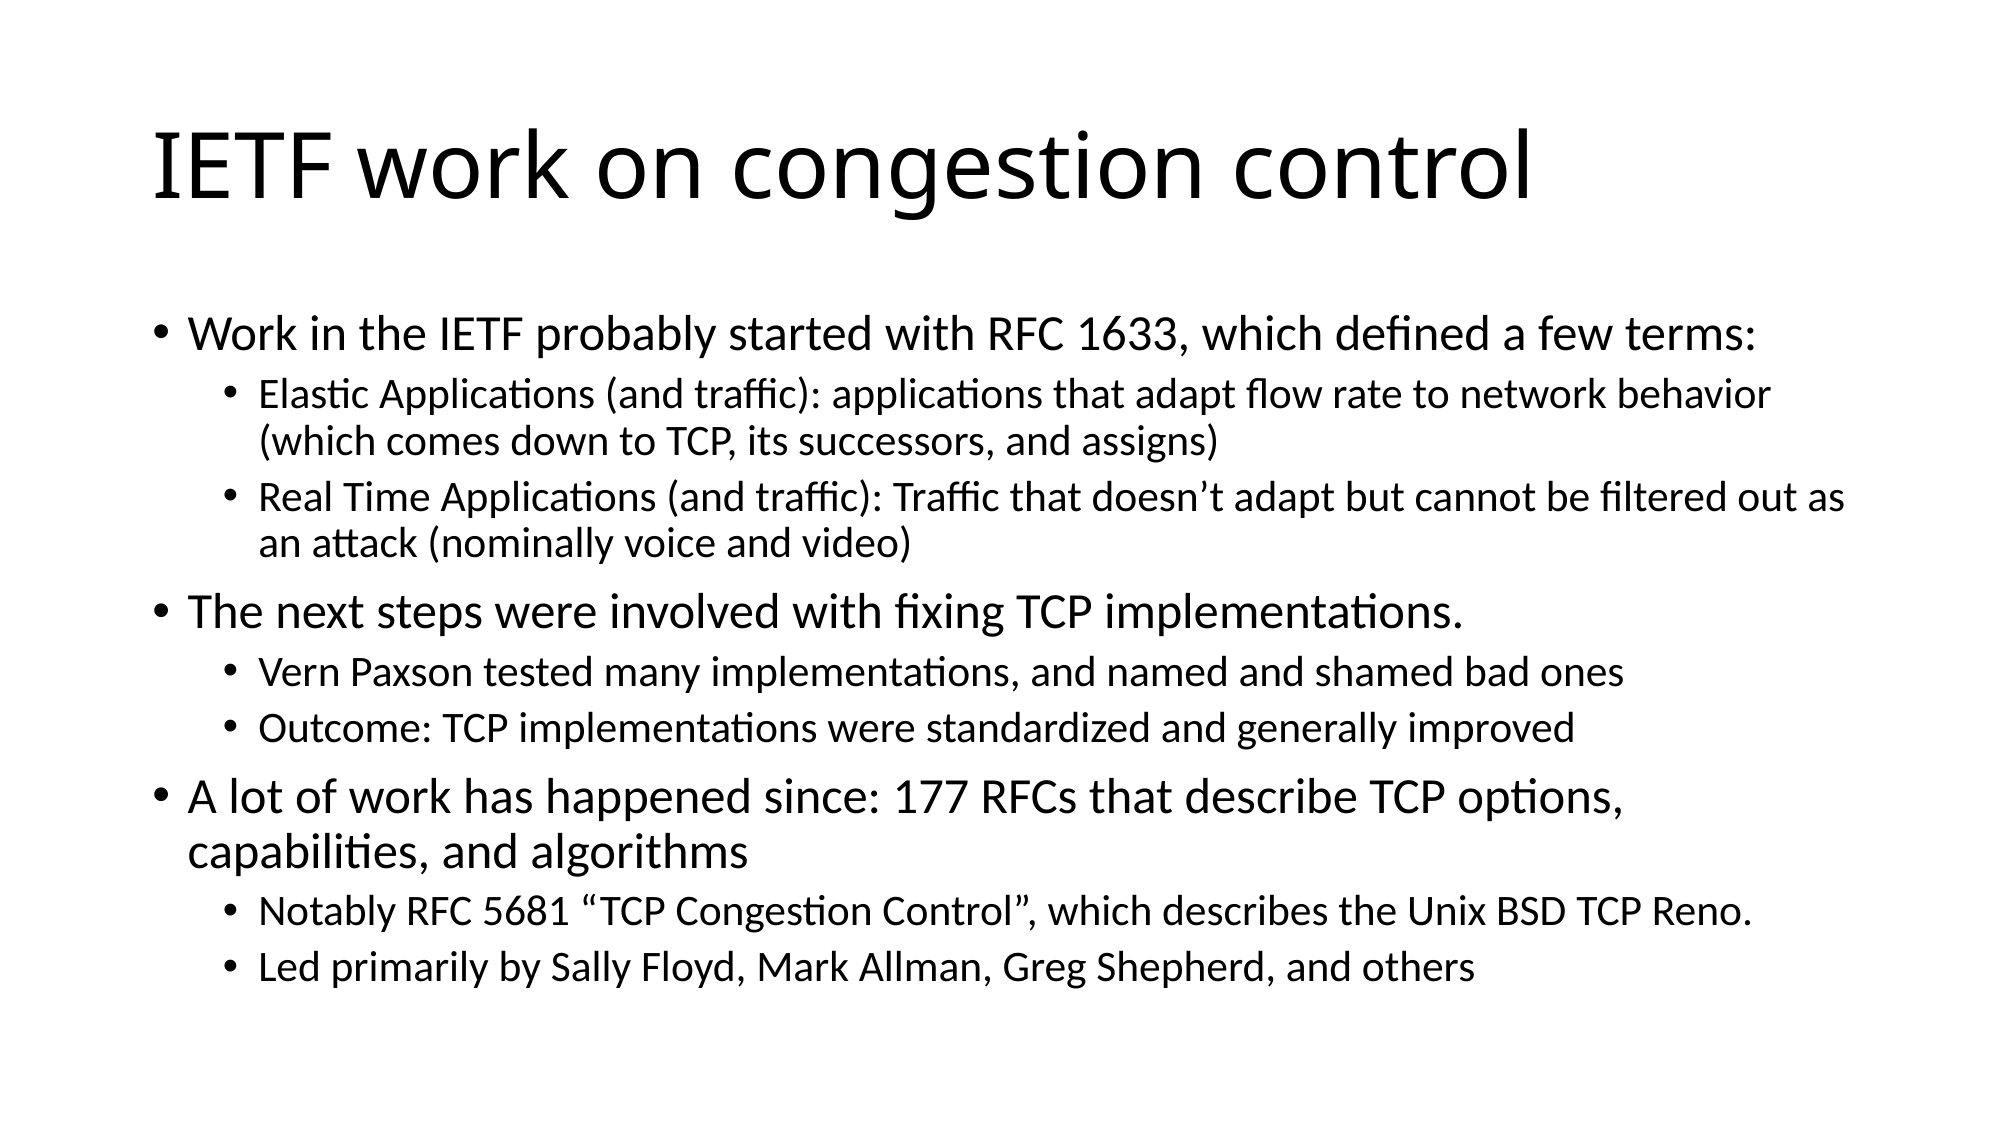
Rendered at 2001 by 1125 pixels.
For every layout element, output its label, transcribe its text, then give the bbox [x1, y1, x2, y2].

title IETF work on congestion control [137, 59, 1863, 278]
list Work in the IETF probably started with RFC 1633, which defined a few terms: Elastic Applications (and traffic): applications that adapt flow rate to network behavior (which comes down to TCP, its successors, and assigns) Real Time Applications (and traffic): Traffic that doesn’t adapt but cannot be filtered out as an attack (nominally voice and video) The next steps were involved with fixing TCP implementations. Vern Paxson tested many implementations, and named and shamed bad ones Outcome: TCP implementations were standardized and generally improved A lot of work has happened since: 177 RFCs that describe TCP options, capabilities, and algorithms Notably RFC 5681 “TCP Congestion Control”, which describes the Unix BSD TCP Reno. Led primarily by Sally Floyd, Mark Allman, Greg Shepherd, and others [137, 299, 1863, 1014]
